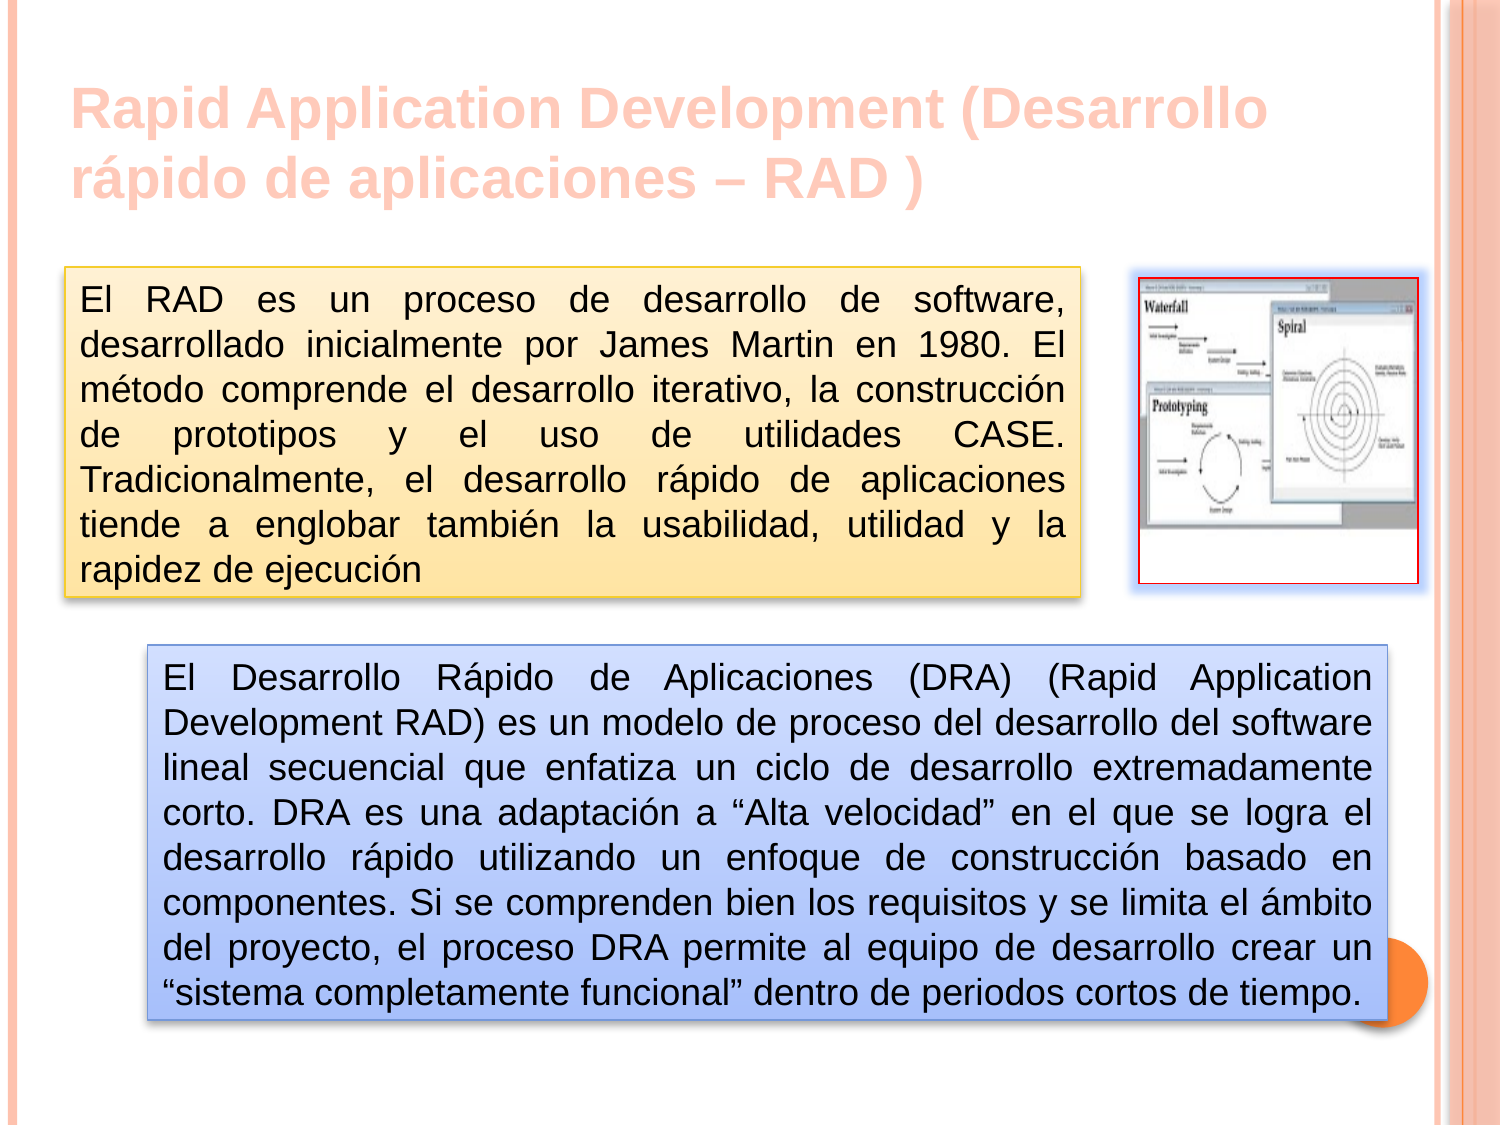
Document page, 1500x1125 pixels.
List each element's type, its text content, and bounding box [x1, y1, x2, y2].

text_box El Desarrollo Rápido de Aplicaciones (DRA) (Rapid Application Development RAD) es un modelo de proceso del desarrollo del software lineal secuencial que enfatiza un ciclo de desarrollo extremadamente corto. DRA es una adaptación a “Alta velocidad” en el que se logra el desarrollo rápido utilizando un enfoque de construcción basado en componentes. Si se comprenden bien los requisitos y se limita el ámbito del proyecto, el proceso DRA permite al equipo de desarrollo crear un “sistema completamente funcional” dentro de periodos cortos de tiempo. [147, 644, 1388, 1021]
picture [1139, 278, 1418, 584]
text_box Rapid Application Development (Desarrollo rápido de aplicaciones – RAD ) [70, 35, 1421, 211]
text_box El RAD es un proceso de desarrollo de software, desarrollado inicialmente por James Martin en 1980. El método comprende el desarrollo iterativo, la construcción de prototipos y el uso de utilidades CASE. Tradicionalmente, el desarrollo rápido de aplicaciones tiende a englobar también la usabilidad, utilidad y la rapidez de ejecución [64, 266, 1081, 598]
